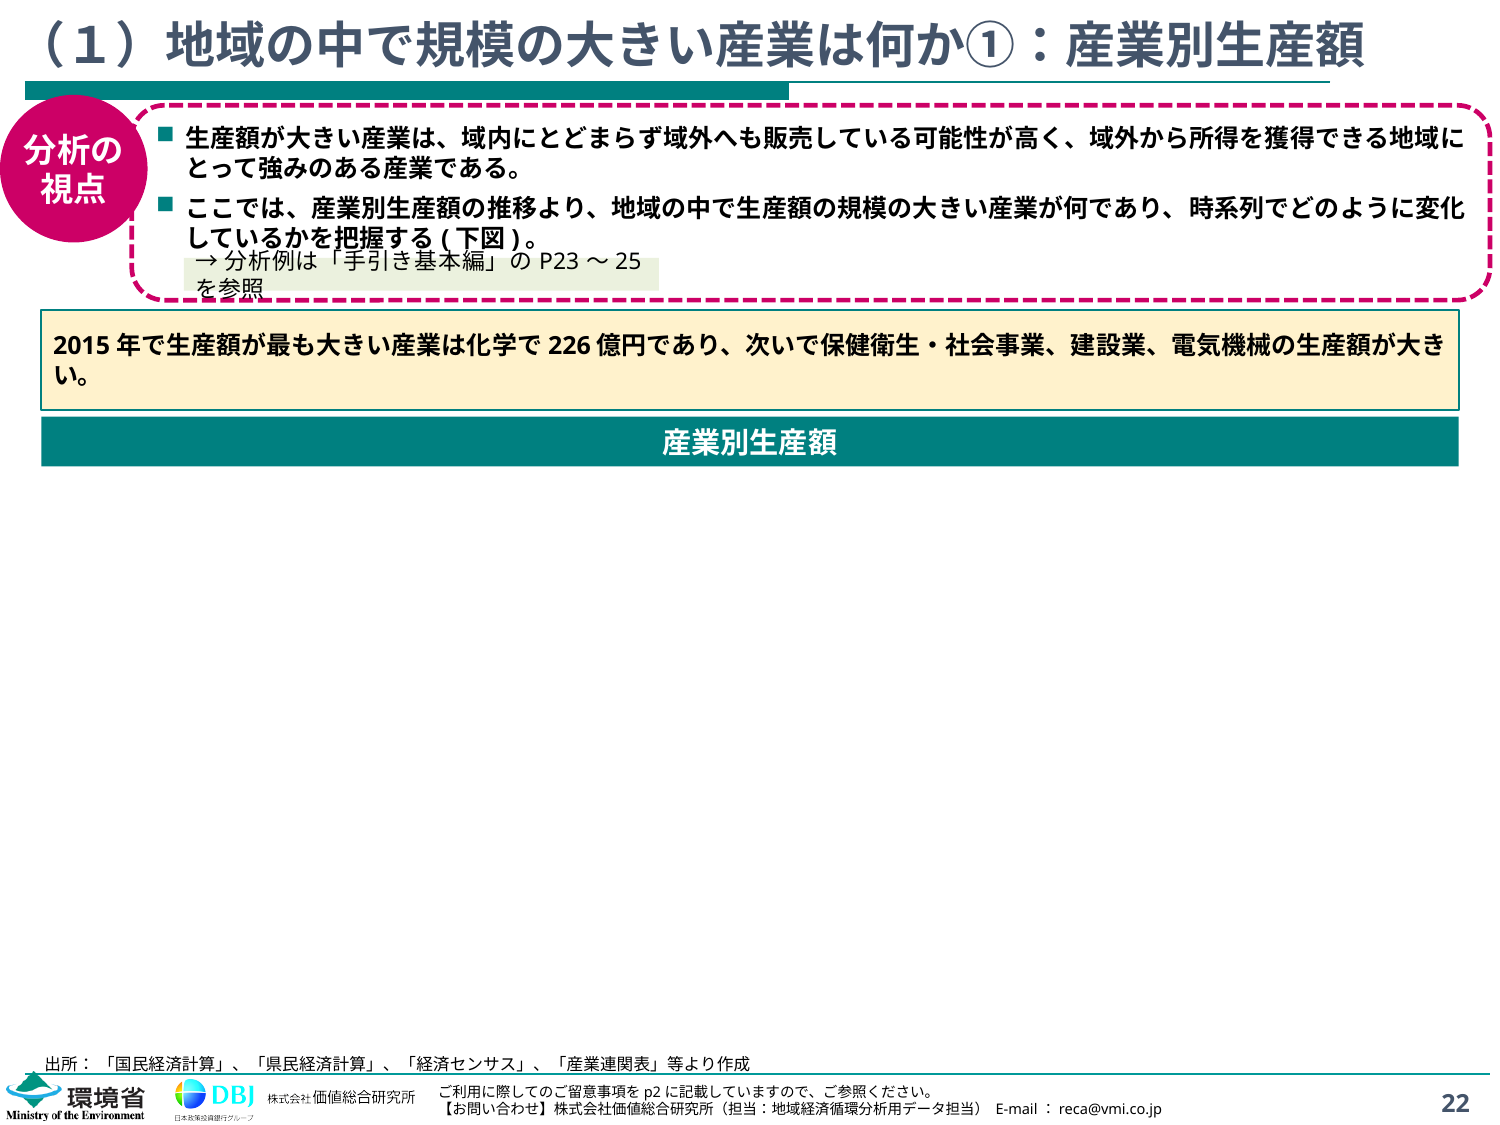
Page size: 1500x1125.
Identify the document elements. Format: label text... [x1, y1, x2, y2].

slide_number 22 [1411, 1079, 1500, 1122]
picture [2, 1071, 148, 1125]
text_box →分析例は「手引き基本編」のP23～25を参照 [183, 257, 659, 291]
text_box 2015年で生産額が最も大きい産業は化学で226億円であり、次いで保健衛生・社会事業、建設業、電気機械の生産額が大きい。 [41, 309, 1459, 410]
picture [171, 1082, 419, 1125]
text_box 分析の 視点 [0, 94, 148, 243]
text_box 産業別生産額 [41, 416, 1459, 467]
title （１）地域の中で規模の大きい産業は何か①：産業別生産額 [0, 0, 1500, 82]
text_box 生産額が大きい産業は、域内にとどまらず域外へも販売している可能性が高く、域外から所得を獲得できる地域にとって強みのある産業である。 ここでは、産業別生産額の推移より、地域の中で生産額の規模の大きい産業が何であり、時系列でどのように変化しているかを把握する(下図)。 [131, 105, 1491, 301]
text_box 出所： 「国民経済計算」、「県民経済計算」、「経済センサス」、「産業連関表」等より作成 [29, 1046, 823, 1082]
